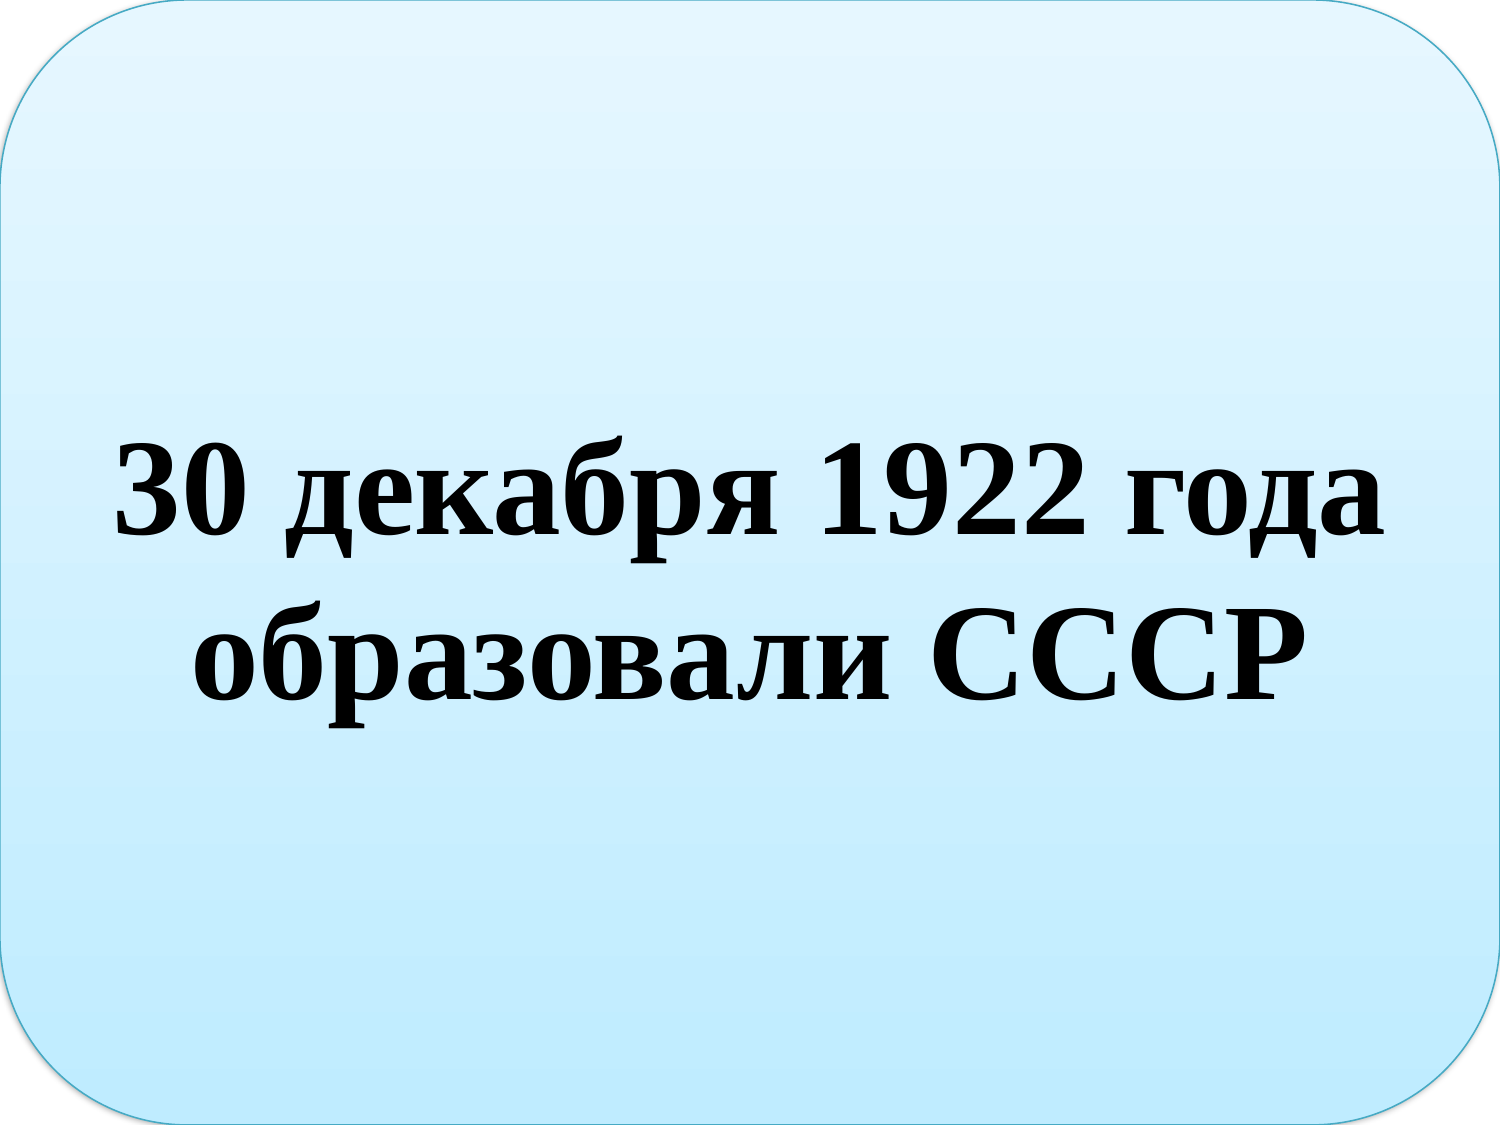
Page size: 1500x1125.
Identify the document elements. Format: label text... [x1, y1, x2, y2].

text_box 30 декабря 1922 года образовали СССР [0, 0, 1500, 1125]
